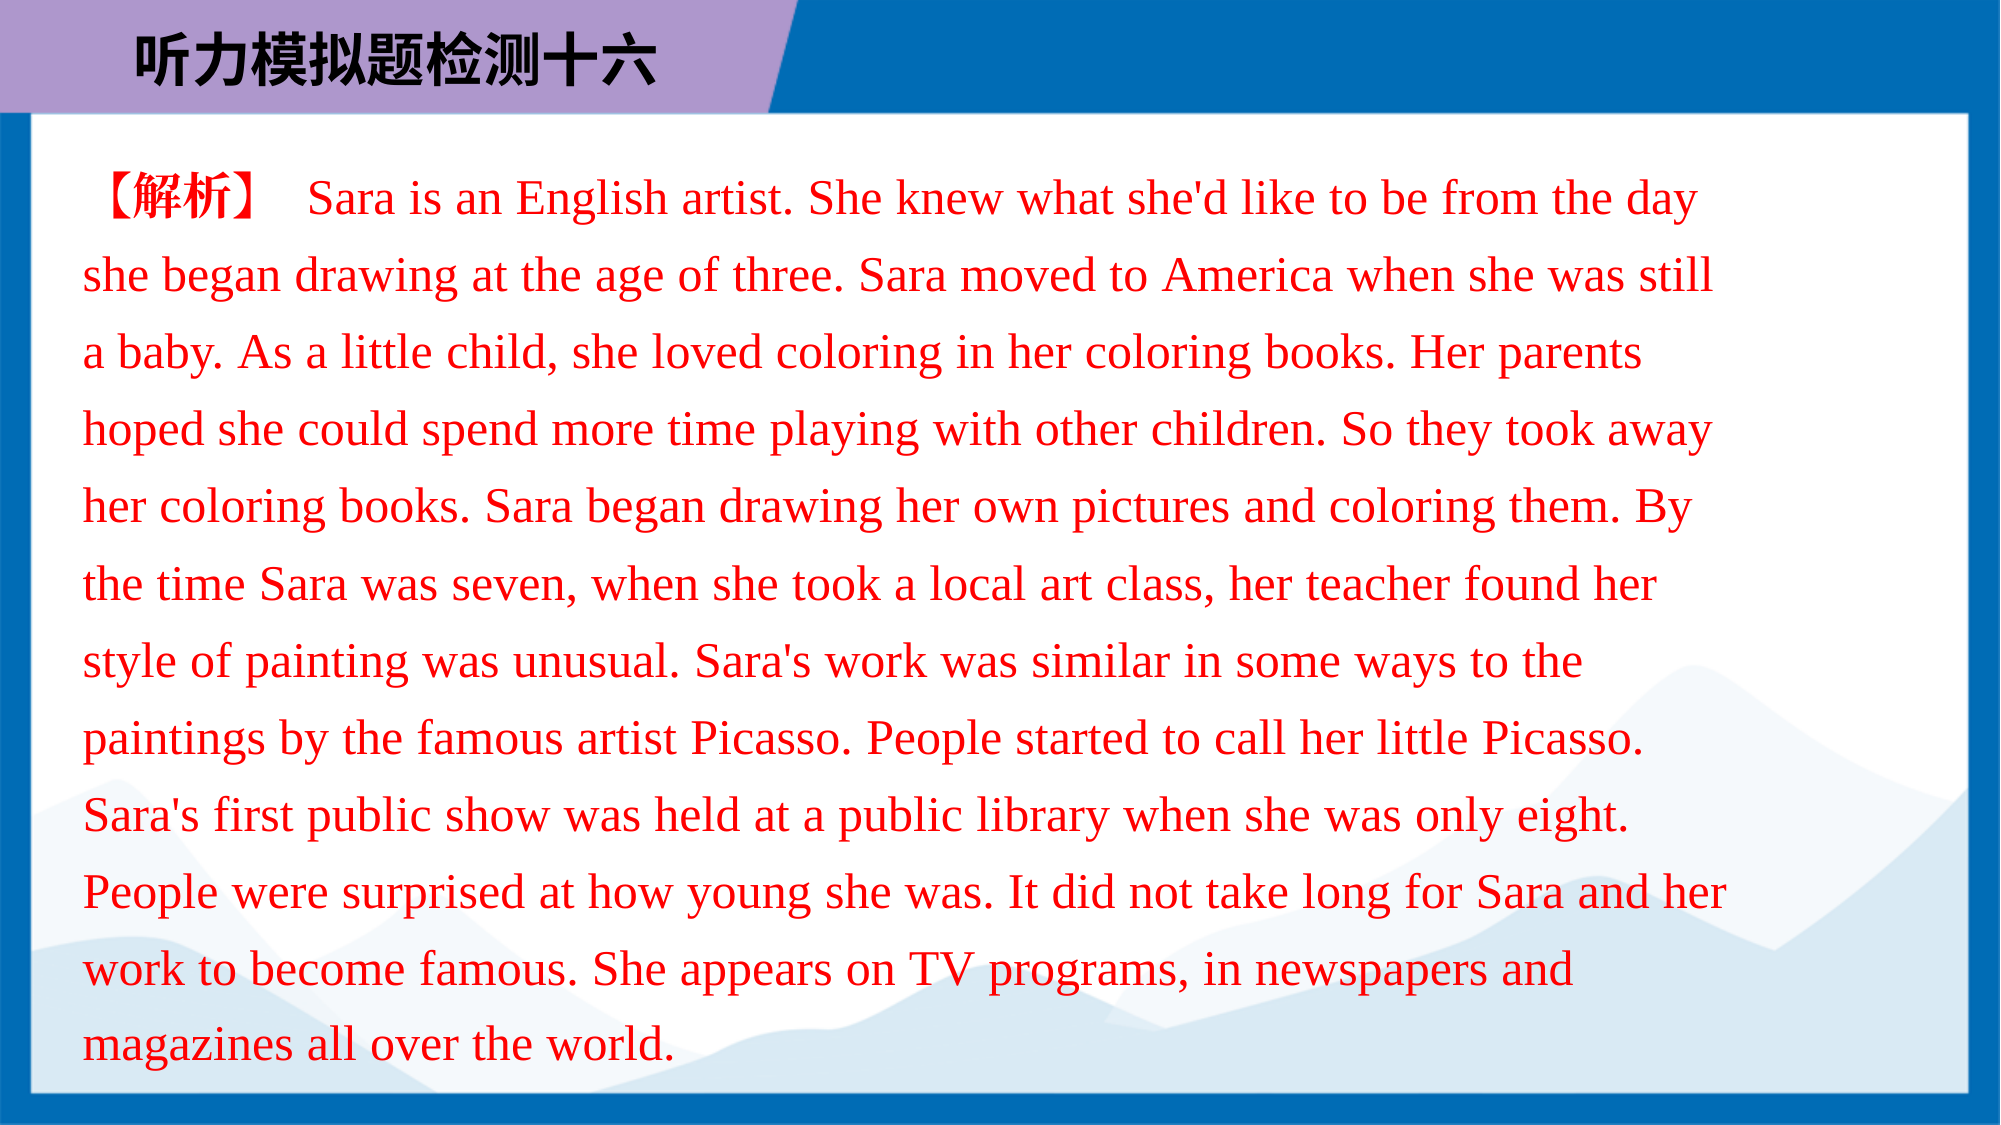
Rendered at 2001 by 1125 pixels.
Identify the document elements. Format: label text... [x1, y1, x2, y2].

text_box 【解析】 Sara is an English artist. She knew what she'd like to be from the day she began drawing at the age of three. Sara moved to America when she was still a baby. As a little child, she loved coloring in her coloring books. Her parents hoped she could spend more time playing with other children. So they took away her coloring books. Sara began drawing her own pictures and coloring them. By the time Sara was seven, when she took a local art class, her teacher found her style of painting was unusual. Sara's work was similar in some ways to the paintings by the famous artist Picasso. People started to call her little Picasso. Sara's first public show was held at a public library when she was only eight. People were surprised at how young she was. It did not take long for Sara and her work to become famous. She appears on TV programs, in newspapers and magazines all over the world. [82, 147, 1917, 1064]
picture [0, 0, 2000, 1125]
